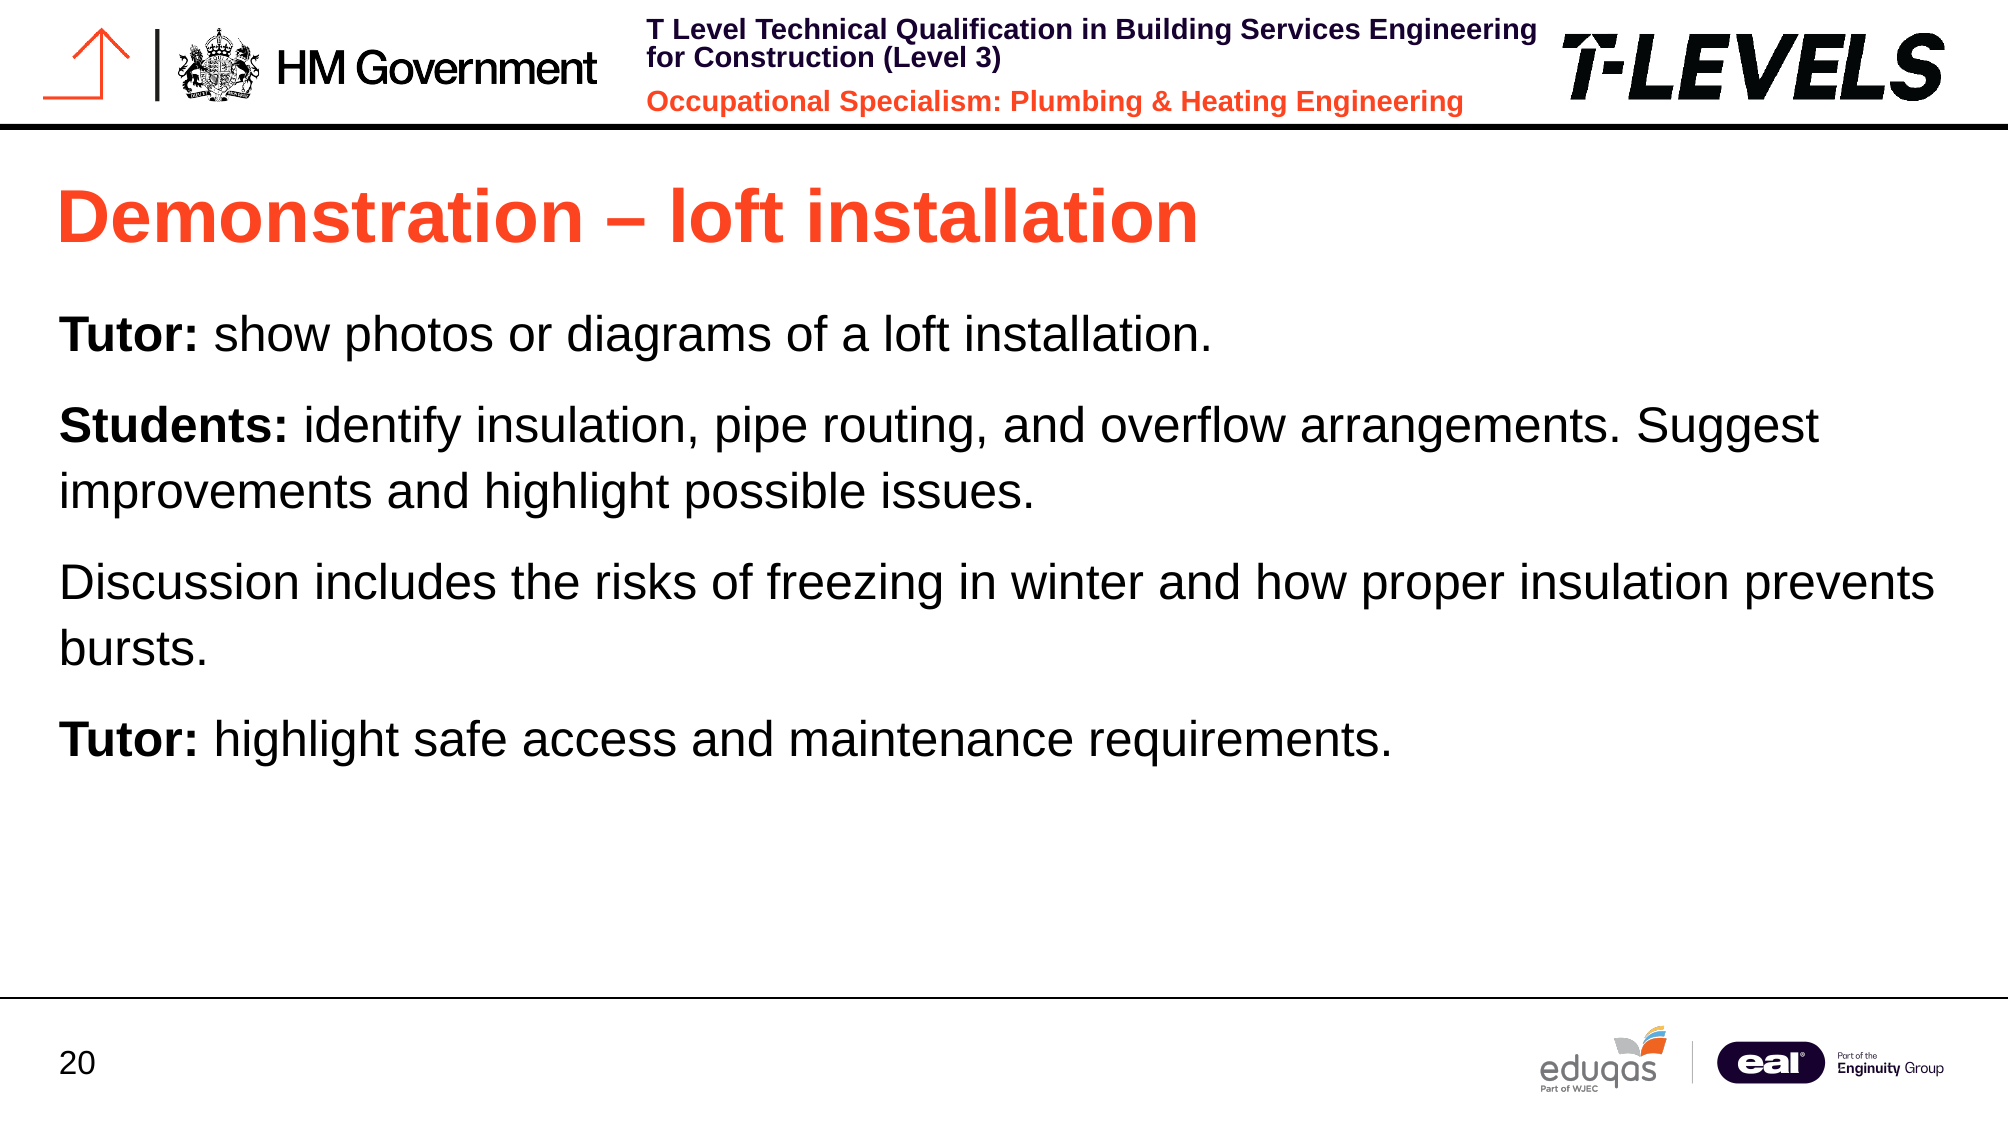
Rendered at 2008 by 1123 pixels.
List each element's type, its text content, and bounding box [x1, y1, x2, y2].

picture [155, 28, 597, 102]
picture [1543, 25, 1964, 108]
picture [1535, 1021, 1949, 1097]
picture [38, 27, 136, 100]
title Demonstration – loft installation [41, 111, 1949, 314]
list Tutor: show photos or diagrams of a loft installation. Students: identify insulation, pipe routing, and overflow arrangements. Suggest improvements and highlight possible issues. Discussion includes the risks of freezing in winter and how proper insulation prevents bursts. Tutor: highlight safe access and maintenance requirements. [59, 295, 1949, 975]
